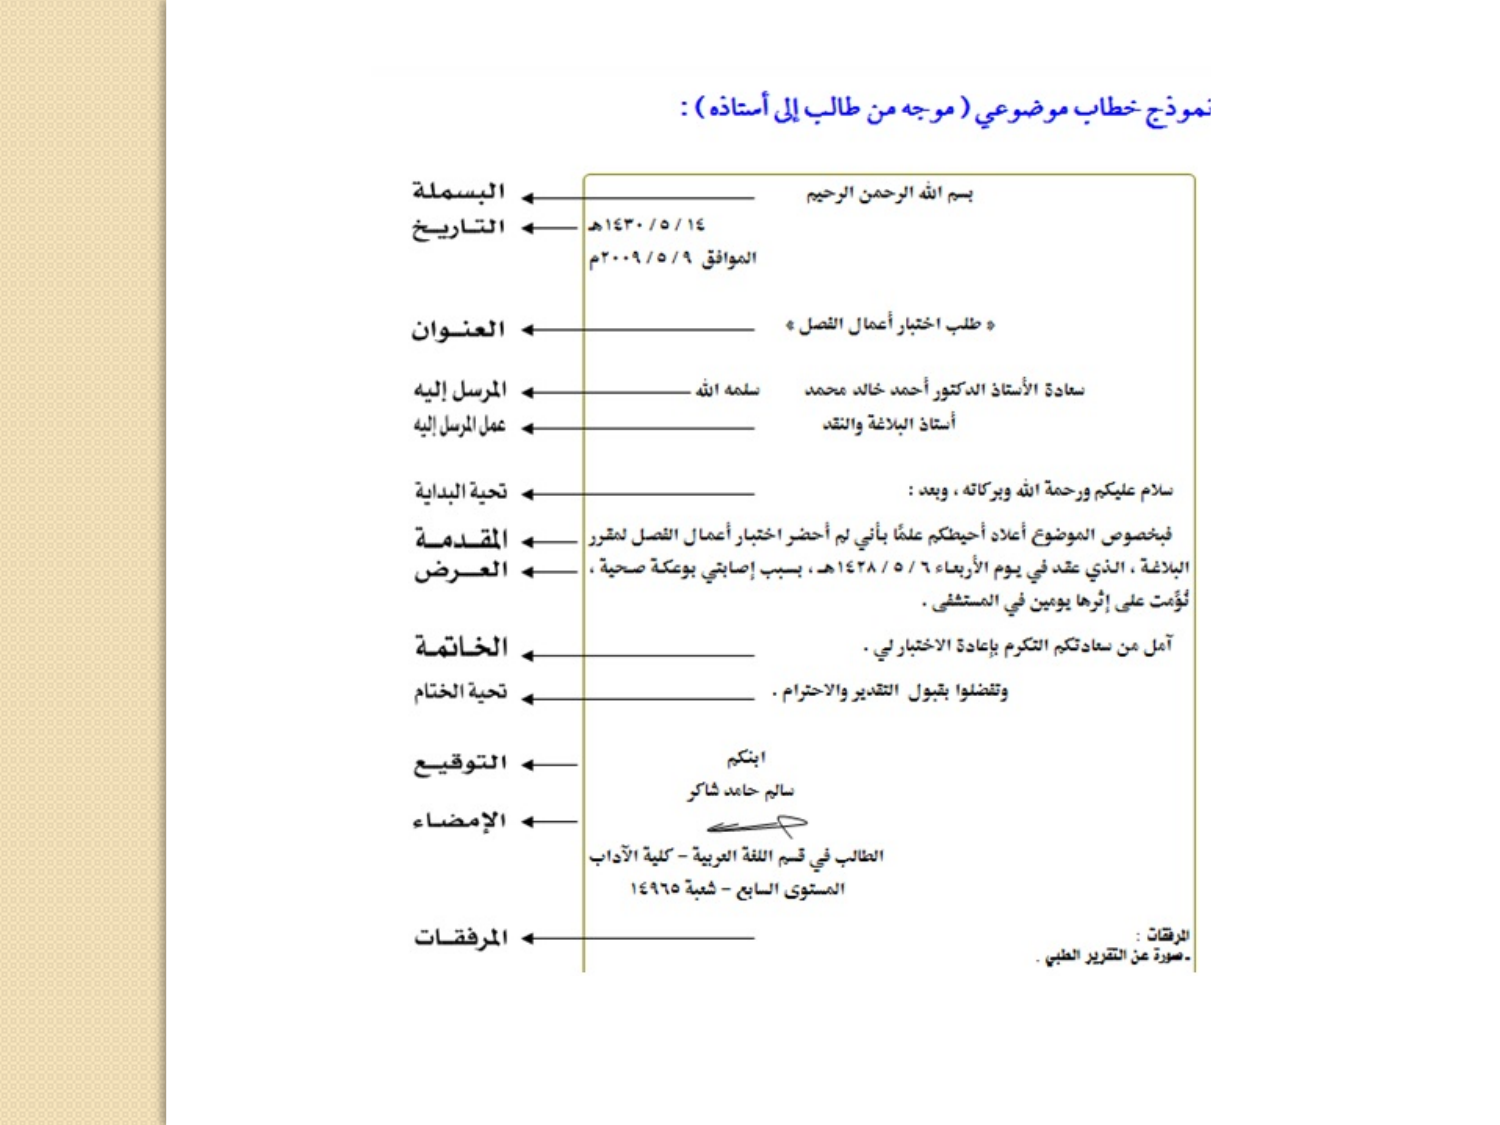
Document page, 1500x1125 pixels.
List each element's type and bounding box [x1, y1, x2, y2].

picture [371, 66, 1211, 977]
